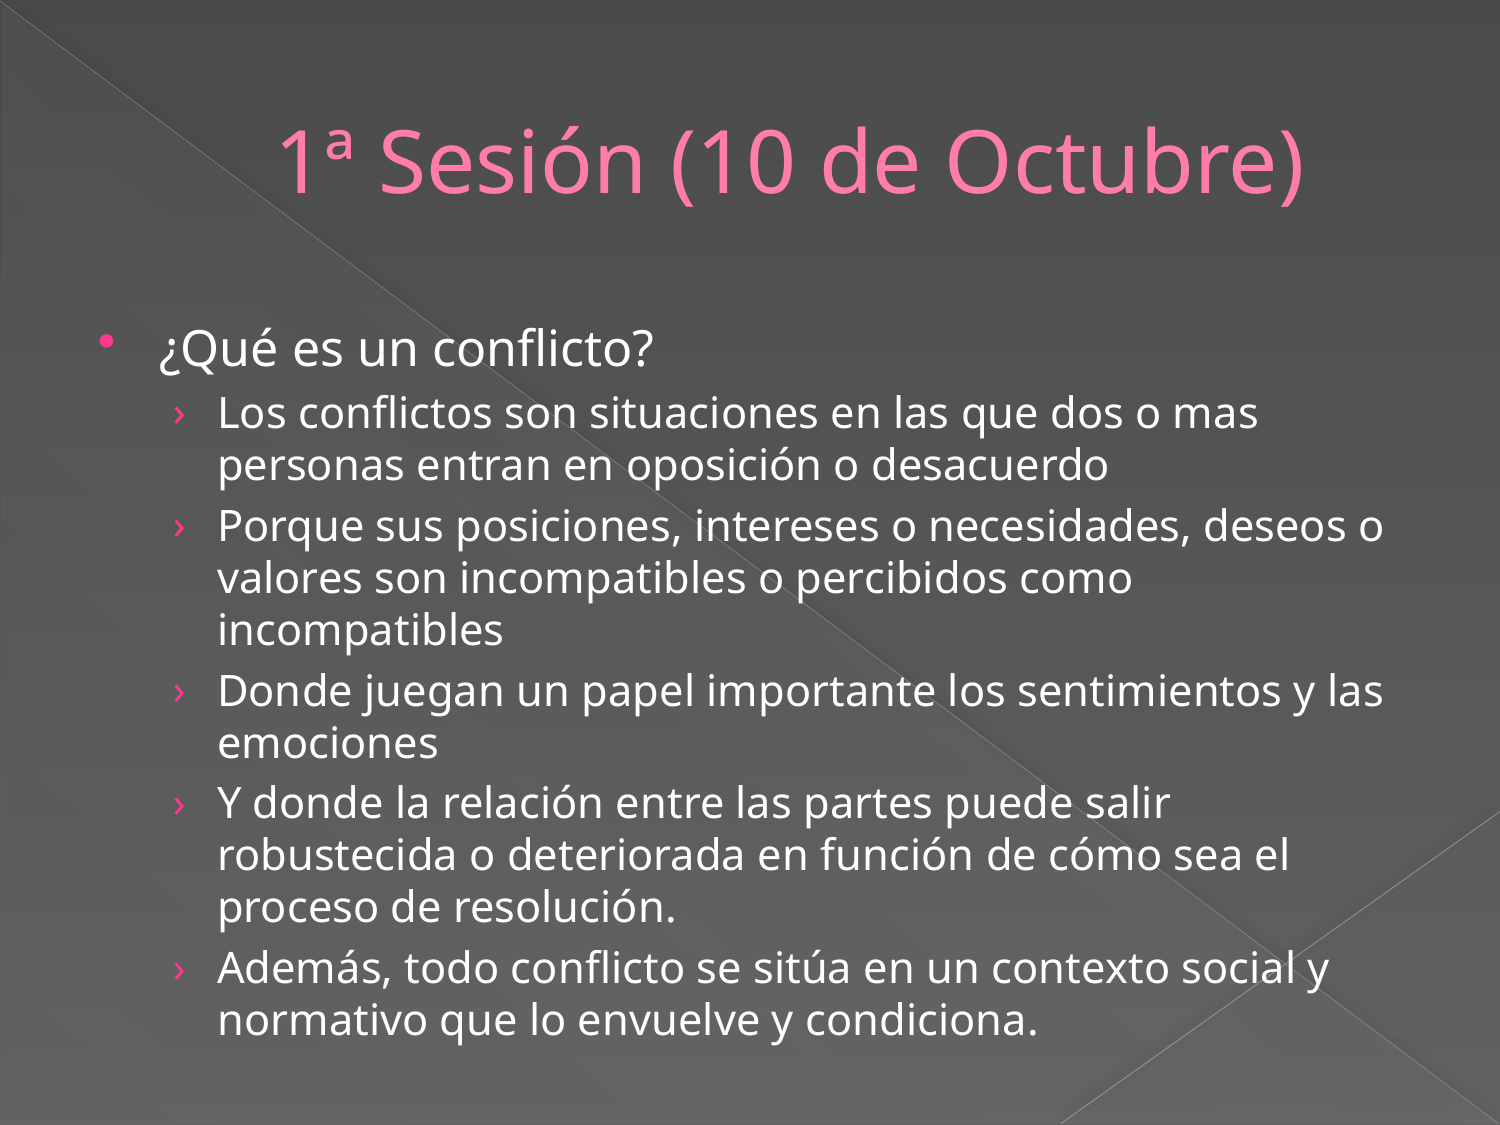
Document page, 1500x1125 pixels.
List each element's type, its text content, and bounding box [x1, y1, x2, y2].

title 1ª Sesión (10 de Octubre) [75, 43, 1425, 274]
list ¿Qué es un conflicto? Los conflictos son situaciones en las que dos o mas personas entran en oposición o desacuerdo Porque sus posiciones, intereses o necesidades, deseos o valores son incompatibles o percibidos como incompatibles Donde juegan un papel importante los sentimientos y las emociones Y donde la relación entre las partes puede salir robustecida o deteriorada en función de cómo sea el proceso de resolución. Además, todo conflicto se sitúa en un contexto social y normativo que lo envuelve y condiciona. [74, 308, 1426, 1060]
